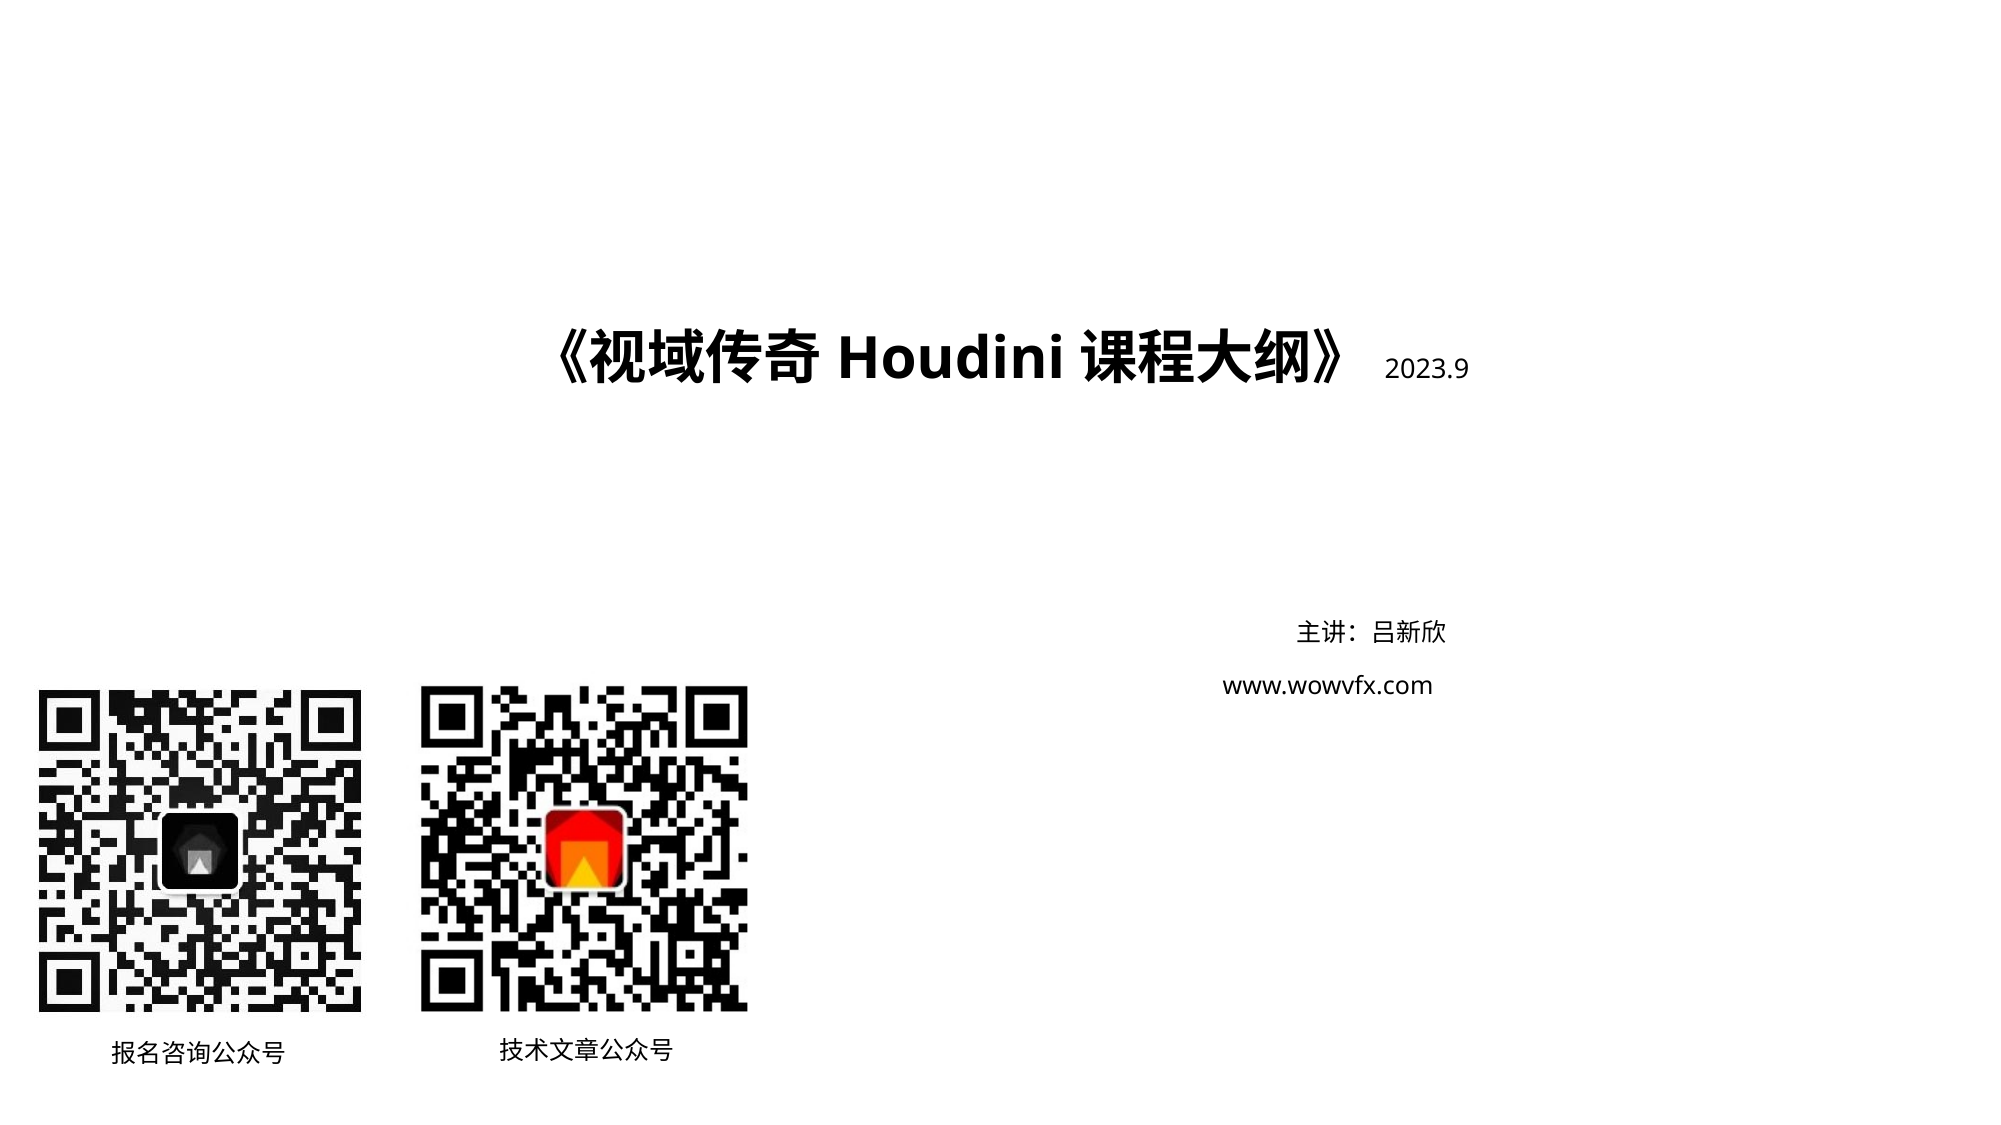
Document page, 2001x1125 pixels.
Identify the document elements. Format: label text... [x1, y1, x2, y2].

title 《视域传奇Houdini课程大纲》2023.9 [249, 223, 1751, 399]
subtitle 主讲：吕新欣 www.wowvfx.com [249, 590, 1751, 863]
text_box 技术文章公众号 [484, 1039, 694, 1072]
text_box 报名咨询公众号 [96, 1030, 306, 1075]
picture [395, 660, 774, 1039]
picture [26, 677, 375, 1026]
